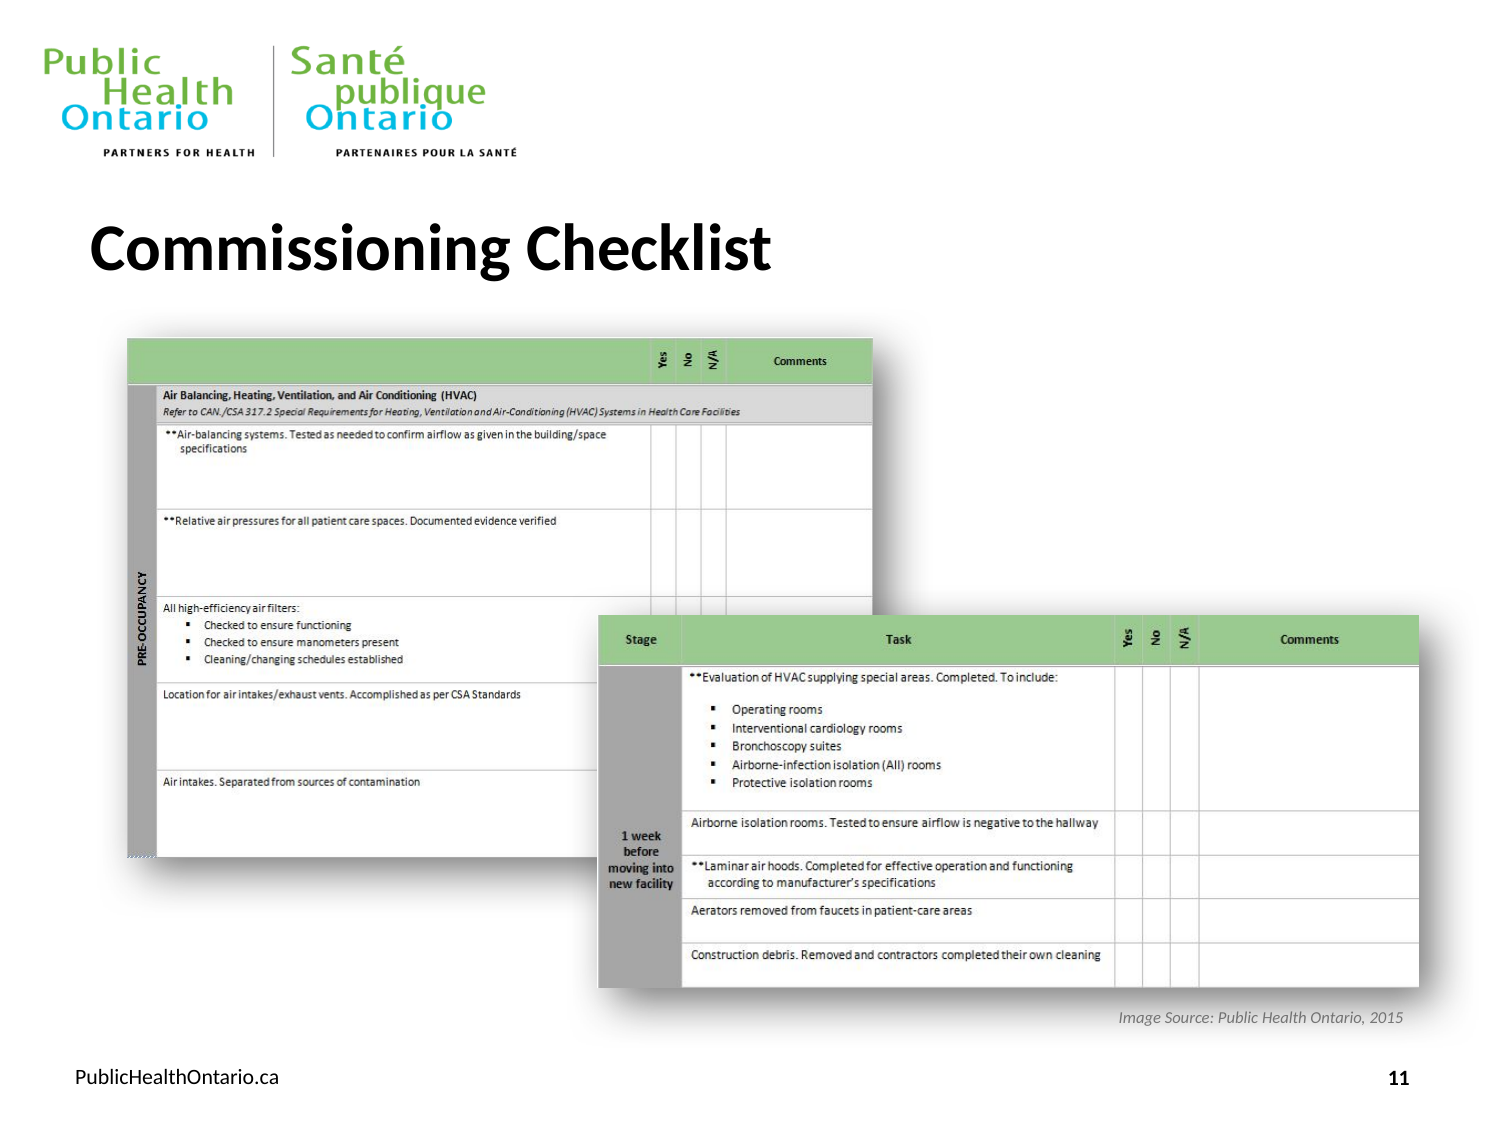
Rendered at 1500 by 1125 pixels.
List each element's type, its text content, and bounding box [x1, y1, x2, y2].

slide_number 11 [1287, 1057, 1425, 1096]
title Commissioning Checklist [75, 187, 1425, 300]
picture [126, 336, 1420, 988]
picture [37, 37, 525, 165]
